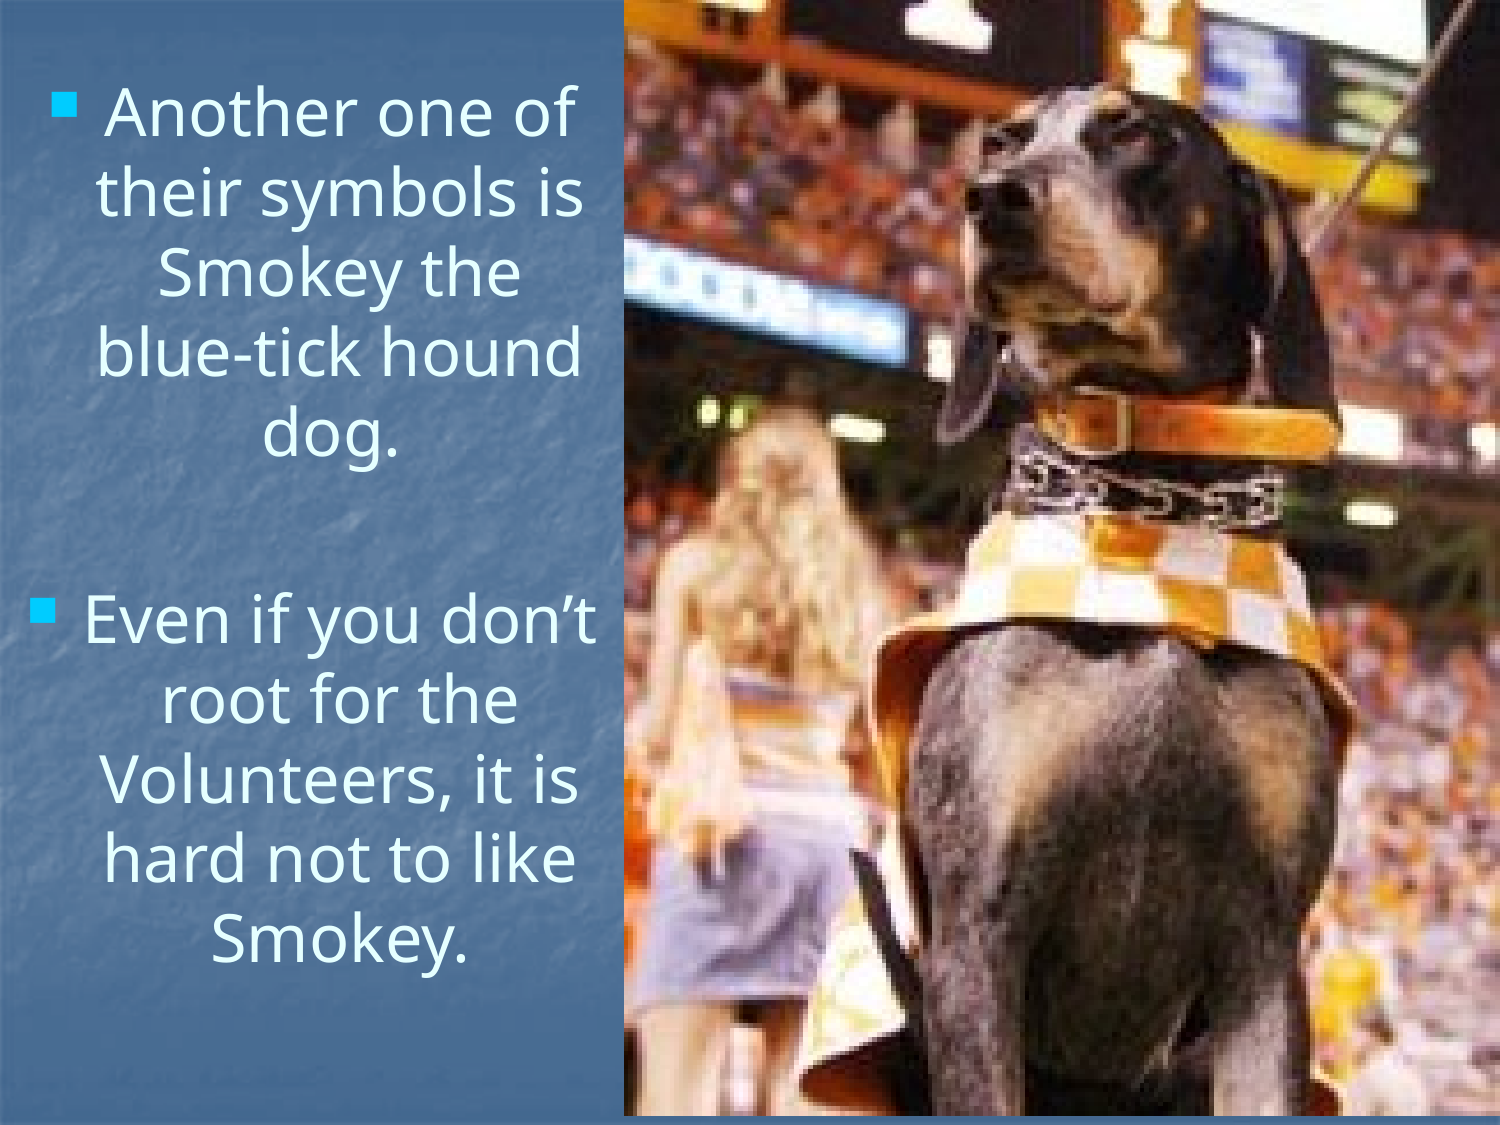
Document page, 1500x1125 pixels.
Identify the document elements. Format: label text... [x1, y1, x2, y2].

list Another one of their symbols is Smokey the blue-tick hound dog. Even if you don’t root for the Volunteers, it is hard not to like Smokey. [0, 62, 626, 1125]
picture [623, 0, 1500, 1116]
